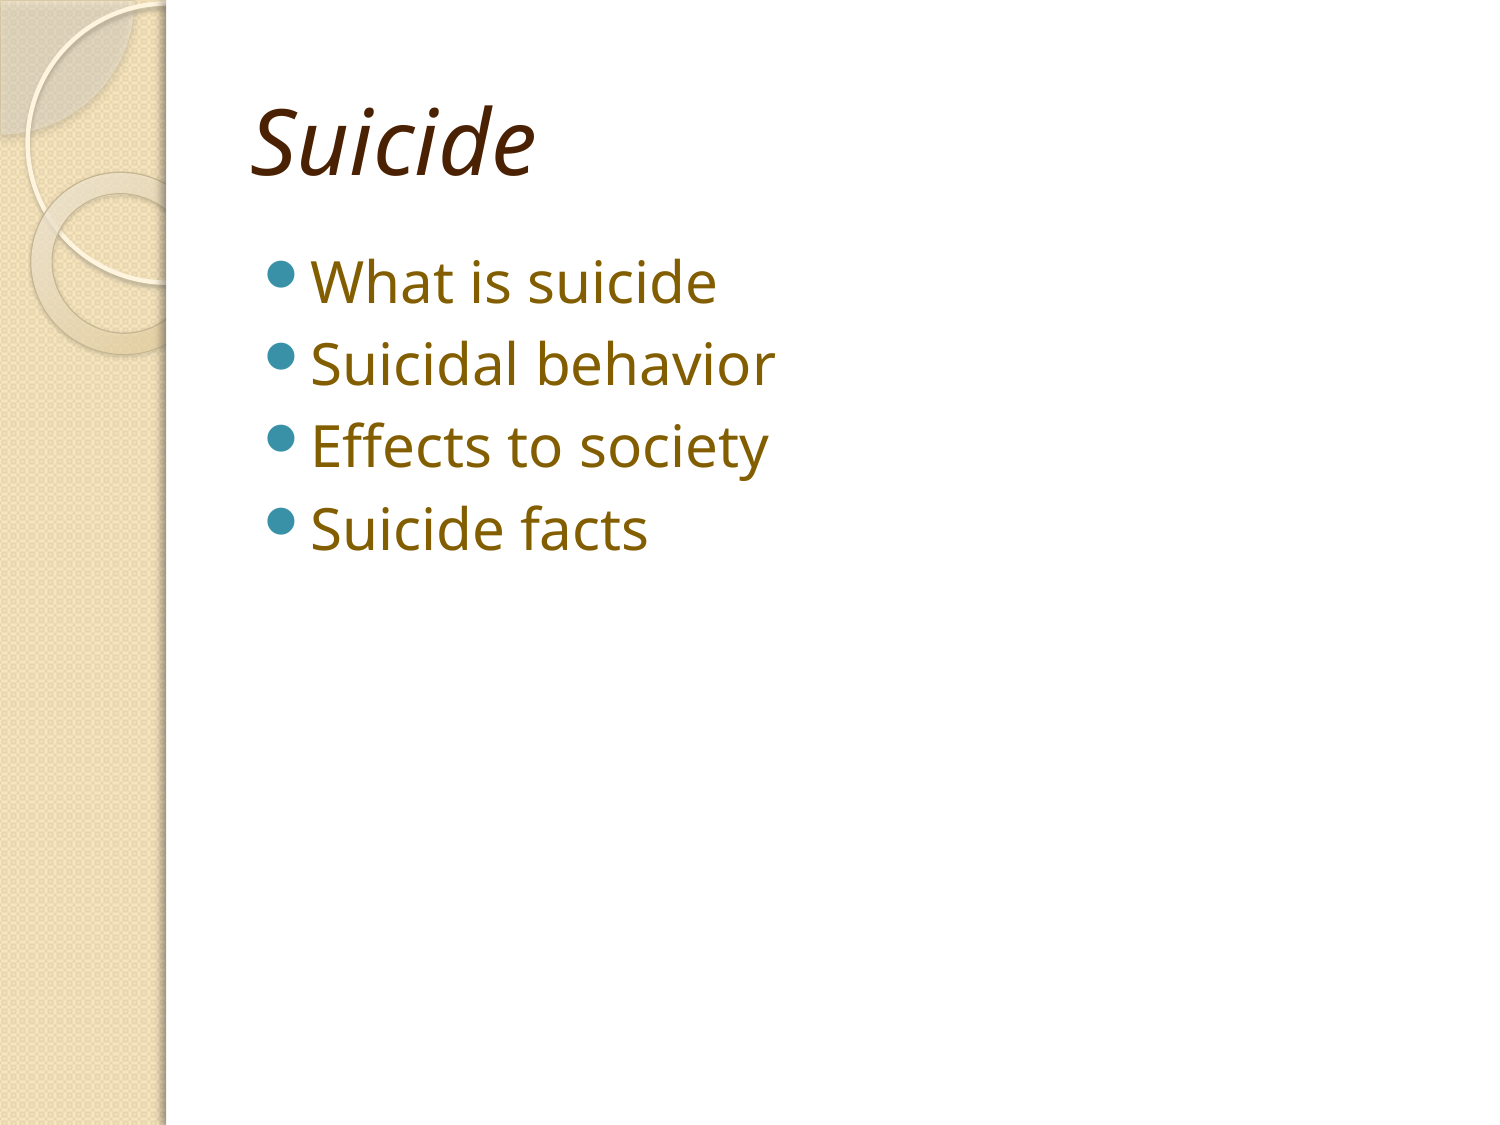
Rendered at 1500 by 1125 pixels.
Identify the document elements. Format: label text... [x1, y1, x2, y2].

list What is suicide Suicidal behavior Effects to society Suicide facts [235, 237, 1466, 1025]
title Suicide [235, 45, 1466, 233]
